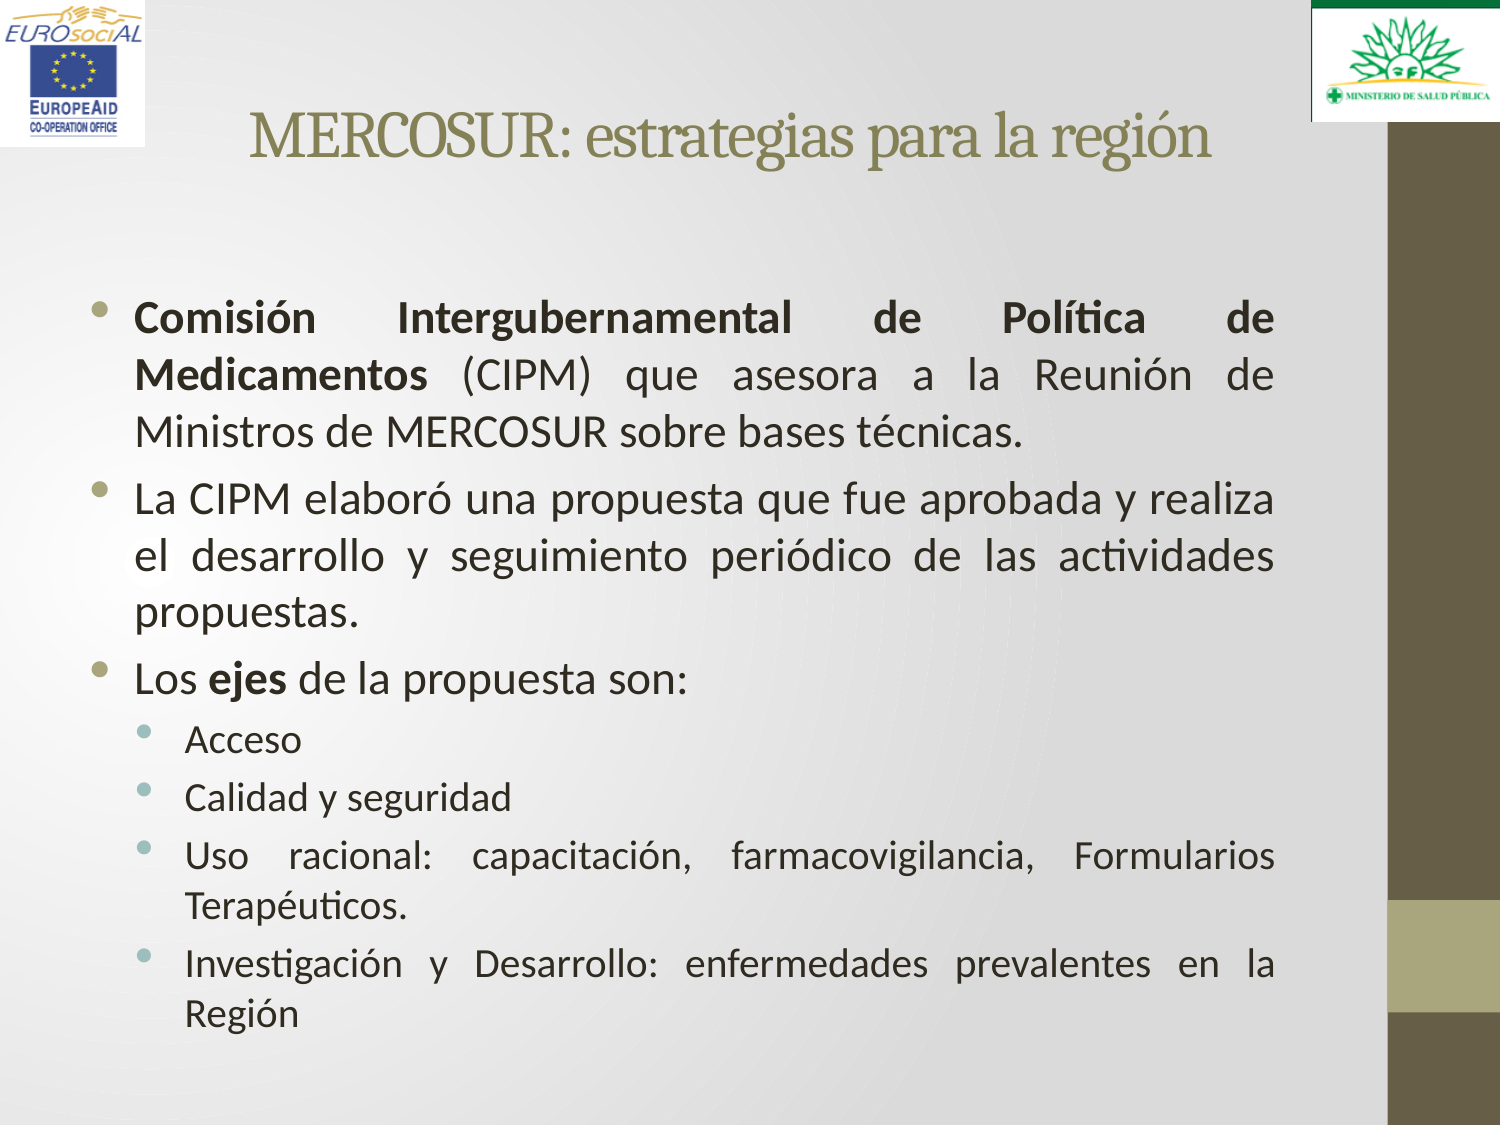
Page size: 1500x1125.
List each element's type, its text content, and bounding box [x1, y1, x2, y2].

title MERCOSUR: estrategias para la región [162, 24, 1300, 238]
picture [1310, 0, 1500, 122]
list Comisión Intergubernamental de Política de Medicamentos (CIPM) que asesora a la Reunión de Ministros de MERCOSUR sobre bases técnicas. La CIPM elaboró una propuesta que fue aprobada y realiza el desarrollo y seguimiento periódico de las actividades propuestas. Los ejes de la propuesta son: Acceso Calidad y seguridad Uso racional: capacitación, farmacovigilancia, Formularios Terapéuticos. Investigación y Desarrollo: enfermedades prevalentes en la Región [76, 278, 1293, 1047]
picture [0, 0, 146, 148]
